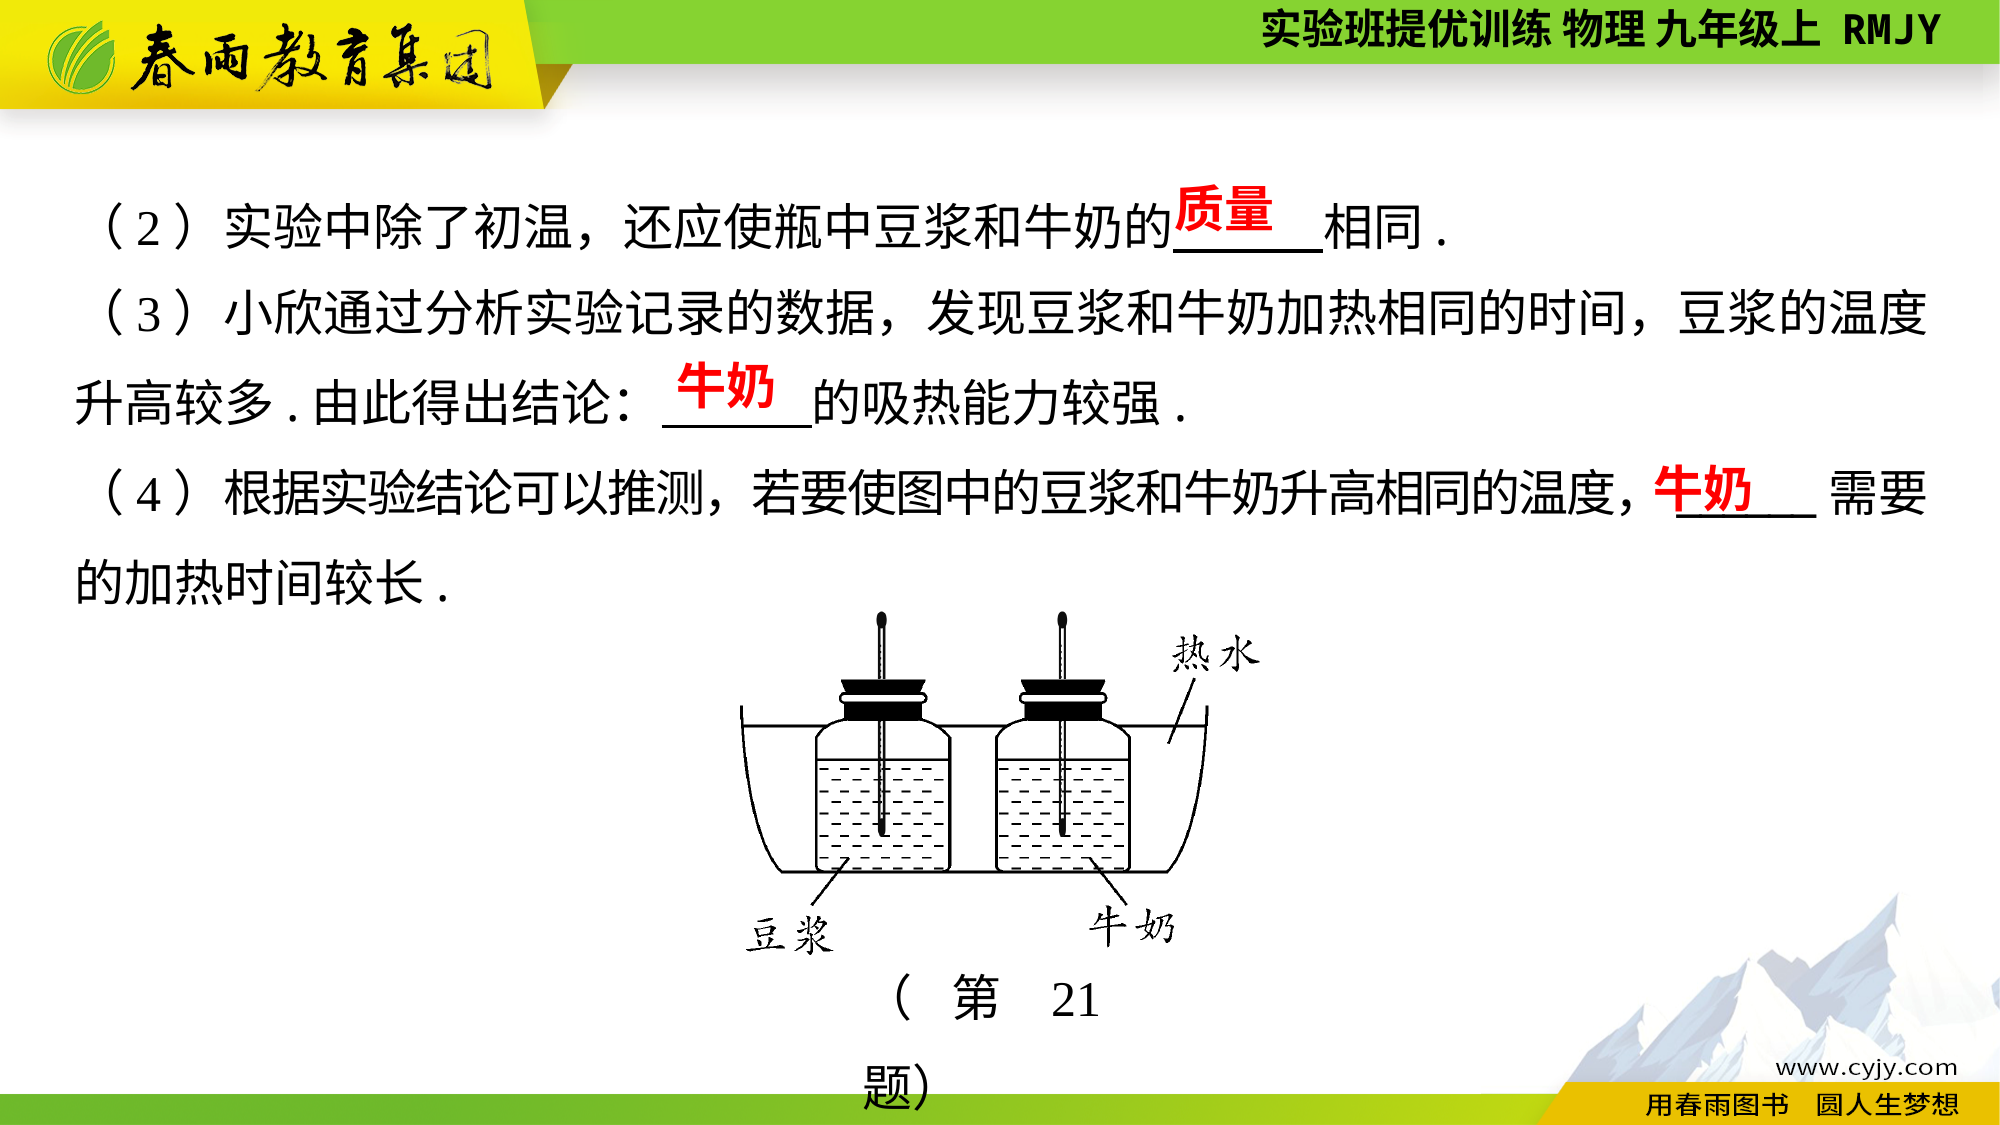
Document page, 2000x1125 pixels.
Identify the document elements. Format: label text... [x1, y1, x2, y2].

text_box 牛奶 [1638, 420, 1769, 525]
text_box 质量 [1159, 169, 1290, 245]
text_box （3）小欣通过分析实验记录的数据，发现豆浆和牛奶加热相同的时间，豆浆的温度升高较多.由此得出结论： 的吸热能力较强. [59, 243, 1944, 424]
text_box （第21题） [848, 964, 1128, 1034]
text_box 牛奶 [661, 347, 791, 422]
text_box （4）根据实验结论可以推测，若要使图中的豆浆和牛奶升高相同的温度，______需要的加热时间较长. [59, 424, 1944, 620]
picture [0, 0, 2000, 1125]
list （2）实验中除了初温，还应使瓶中豆浆和牛奶的 相同. [59, 157, 1944, 243]
